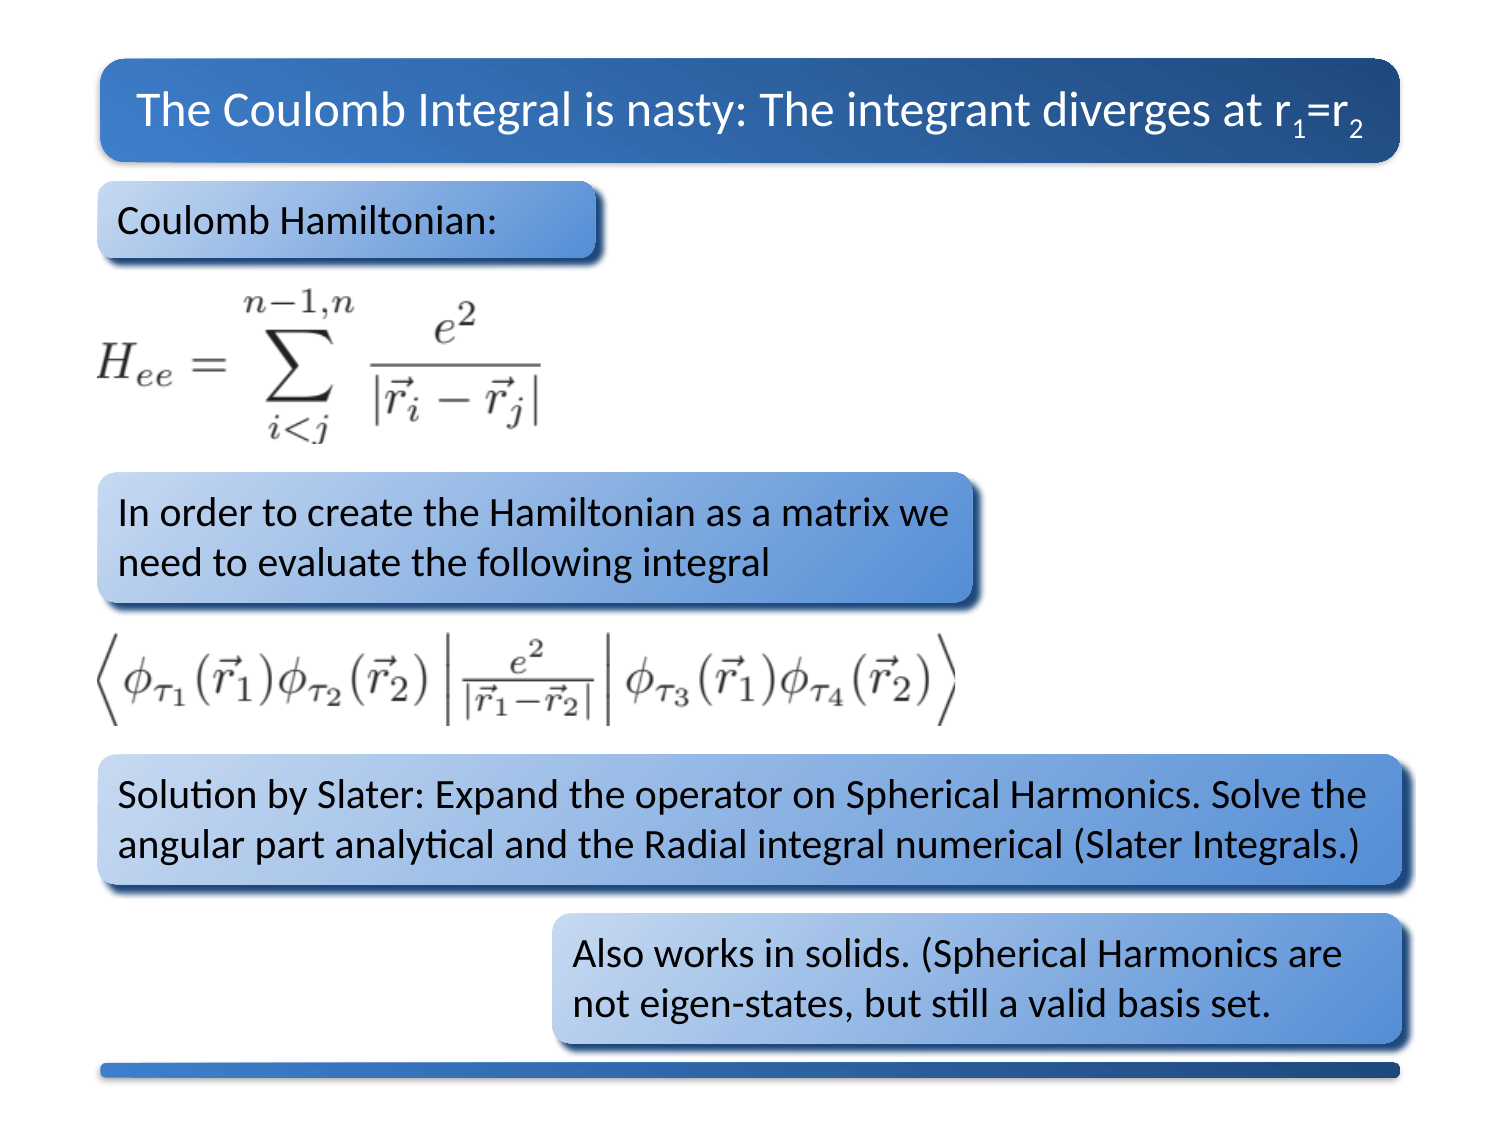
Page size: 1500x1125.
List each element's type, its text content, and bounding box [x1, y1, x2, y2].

text_box The Coulomb Integral is nasty: The integrant diverges at r1=r2 [99, 58, 1401, 164]
text_box [99, 1062, 1401, 1079]
picture [96, 286, 541, 444]
text_box Solution by Slater: Expand the operator on Spherical Harmonics. Solve the angular part analytical and the Radial integral numerical (Slater Integrals.) [96, 753, 1403, 886]
text_box Coulomb Hamiltonian: [96, 180, 596, 259]
picture [96, 631, 956, 726]
text_box Also works in solids. (Spherical Harmonics are not eigen-states, but still a valid basis set. [551, 912, 1403, 1045]
text_box In order to create the Hamiltonian as a matrix we need to evaluate the following integral [96, 471, 973, 604]
